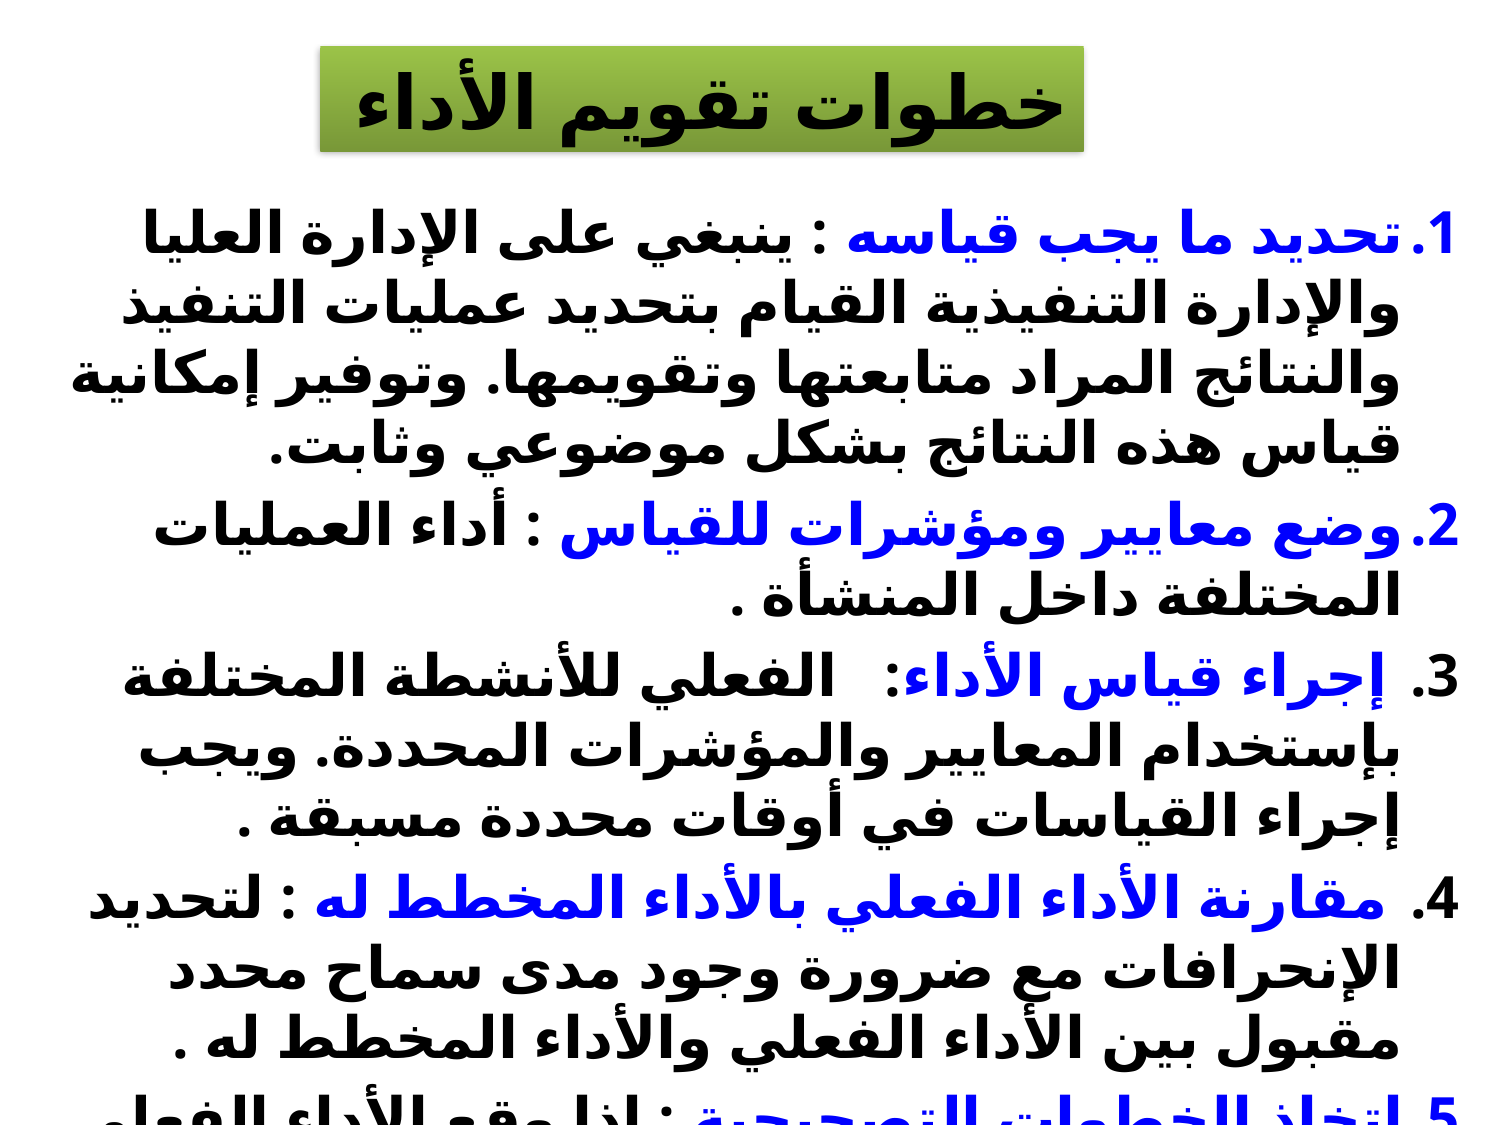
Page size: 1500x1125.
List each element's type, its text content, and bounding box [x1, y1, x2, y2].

list تحديد ما يجب قياسه : ينبغي على الإدارة العليا والإدارة التنفيذية القيام بتحديد عمليات التنفيذ والنتائج المراد متابعتها وتقويمها. وتوفير إمكانية قياس هذه النتائج بشكل موضوعي وثابت. وضع معايير ومؤشرات للقياس : أداء العمليات المختلفة داخل المنشأة . إجراء قياس الأداء: الفعلي للأنشطة المختلفة بإستخدام المعايير والمؤشرات المحددة. ويجب إجراء القياسات في أوقات محددة مسبقة . مقارنة الأداء الفعلي بالأداء المخطط له : لتحديد الإنحرافات مع ضرورة وجود مدى سماح محدد مقبول بين الأداء الفعلي والأداء المخطط له . إتخاذ الخطوات التصحيحية : إذا وقع الأداء الفعلي للمؤسسة خارج مدى السماح المحدد. بتحديد: أسباب وجود الإنحرافات في الأداء الفعلي، كيفية تطبيق العمليات والأنشطة المختلفة، وهل تتم بشكل صحيح أم لا؟ ملائمة العمليات والأنشطة المختلفة مع المستويات والأهداف المرغوبة. [35, 187, 1477, 1079]
text_box خطوات تقويم الأداء [320, 46, 1084, 152]
